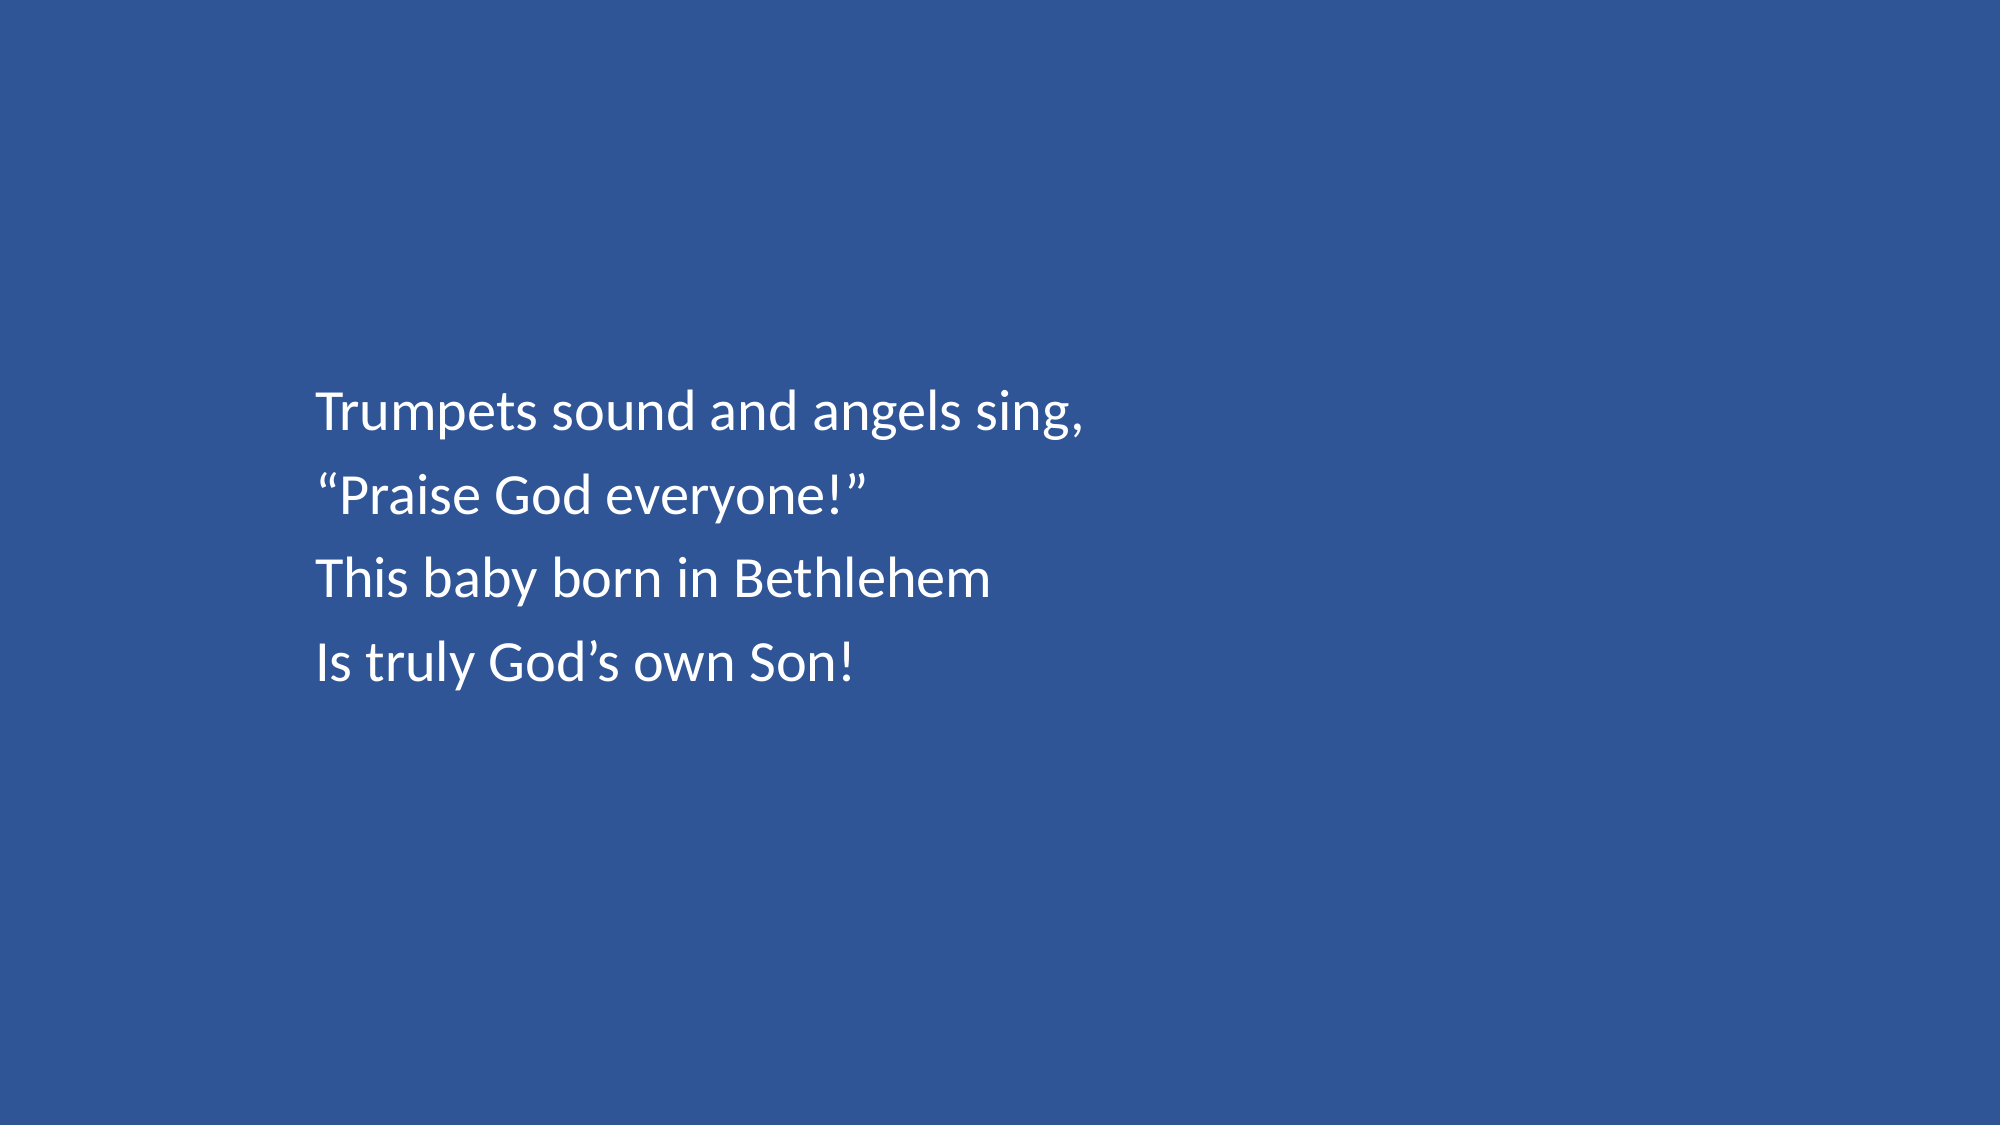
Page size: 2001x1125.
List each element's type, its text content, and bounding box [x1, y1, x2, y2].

list Trumpets sound and angels sing, “Praise God everyone!” This baby born in Bethlehem Is truly God’s own Son! [300, 372, 1700, 753]
